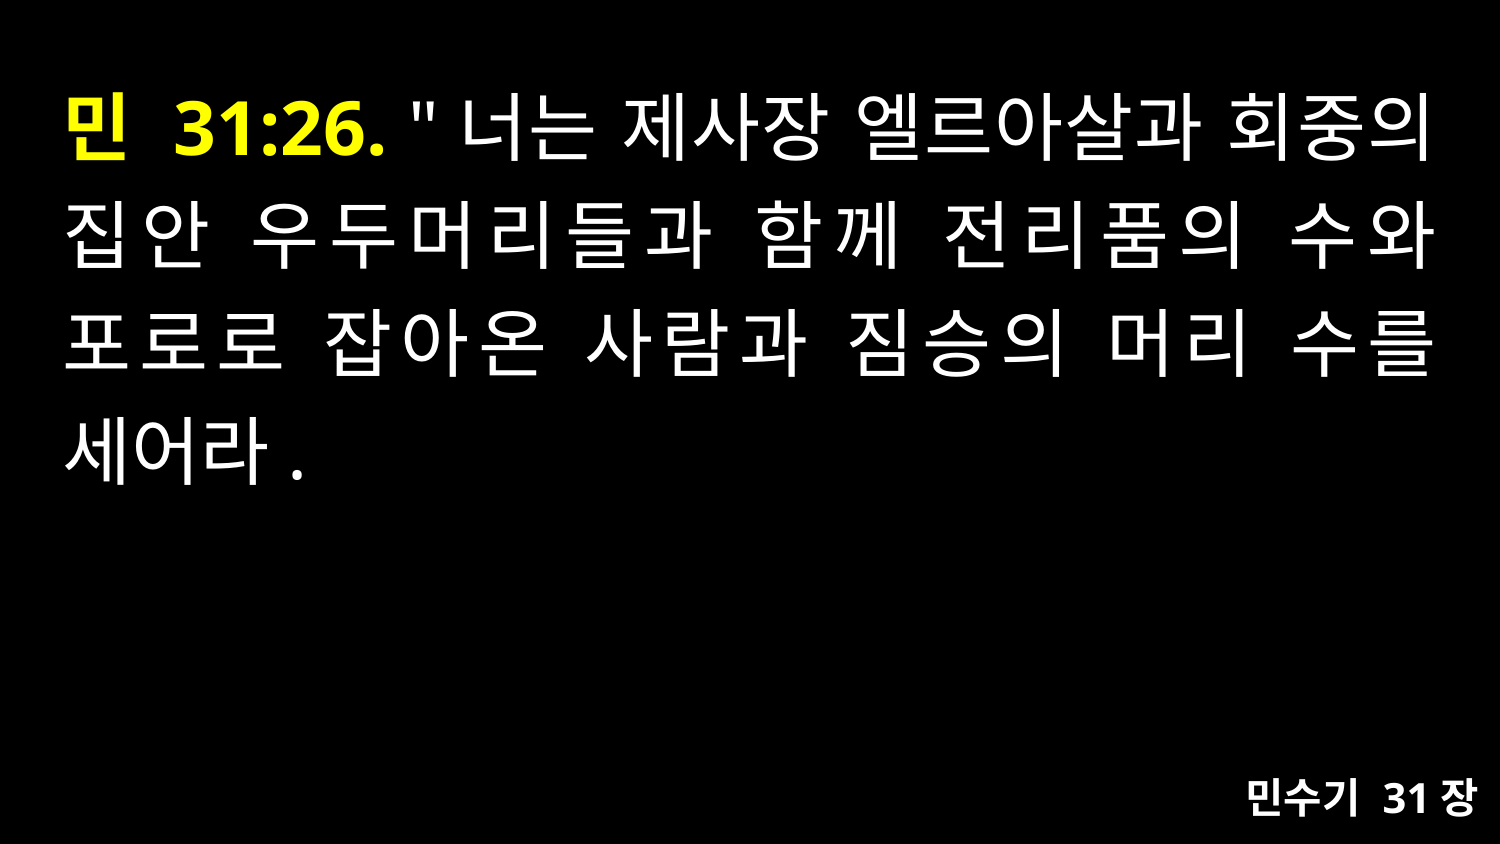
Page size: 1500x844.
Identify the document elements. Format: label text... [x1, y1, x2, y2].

subtitle 민수기 31장 [916, 770, 1500, 844]
title 민 31:26. "너는 제사장 엘르아살과 회중의 집안 우두머리들과 함께 전리품의 수와 포로로 잡아온 사람과 짐승의 머리 수를 세어라. [0, 0, 1500, 844]
